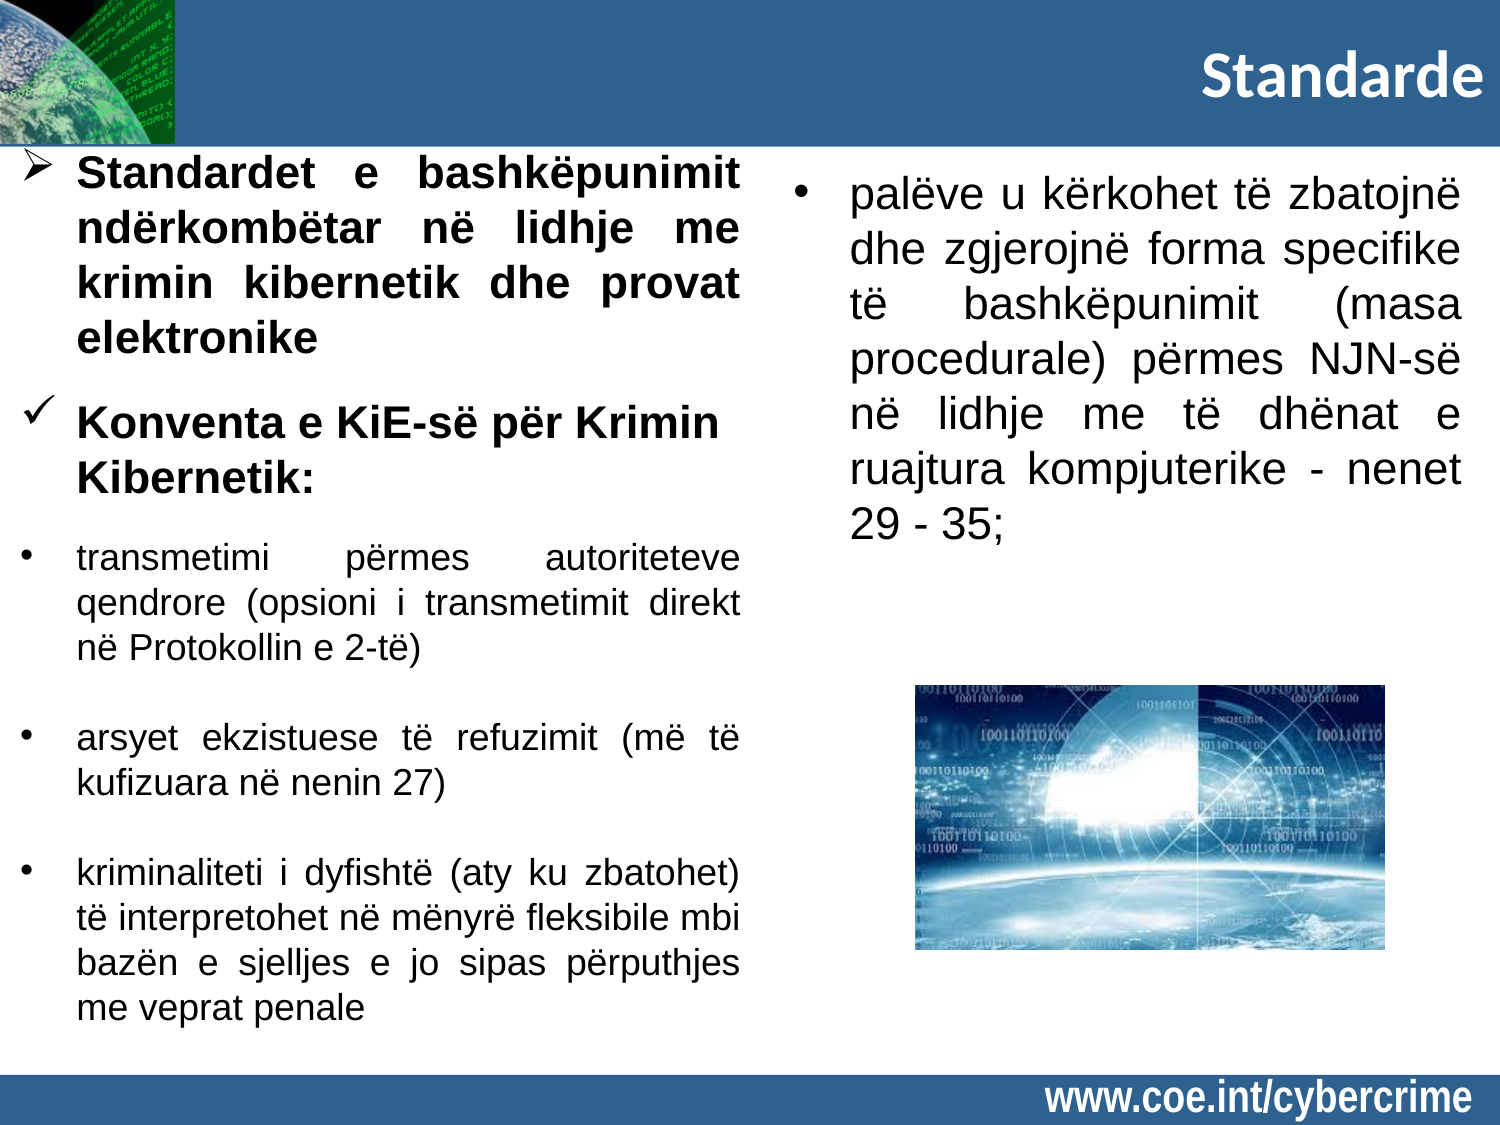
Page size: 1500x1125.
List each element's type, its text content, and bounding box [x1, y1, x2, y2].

text_box www.coe.int/cybercrime [1030, 1059, 1500, 1125]
text_box Standarde [179, 0, 1500, 149]
text_box Standardet e bashkëpunimit ndërkombëtar në lidhje me krimin kibernetik dhe provat elektronike Konventa e KiE-së për Krimin Kibernetik: transmetimi përmes autoriteteve qendrore (opsioni i transmetimit direkt në Protokollin e 2-të) arsyet ekzistuese të refuzimit (më të kufizuara në nenin 27) kriminaliteti i dyfishtë (aty ku zbatohet) të interpretohet në mënyrë fleksibile mbi bazën e sjelljes e jo sipas përputhjes me veprat penale [5, 135, 756, 1035]
text_box [0, 1073, 1030, 1125]
picture [0, 0, 175, 144]
text_box palëve u kërkohet të zbatojnë dhe zgjerojnë forma specifike të bashkëpunimit (masa procedurale) përmes NJN-së në lidhje me të dhënat e ruajtura kompjuterike - nenet 29 - 35; [778, 156, 1477, 556]
picture [915, 685, 1385, 950]
